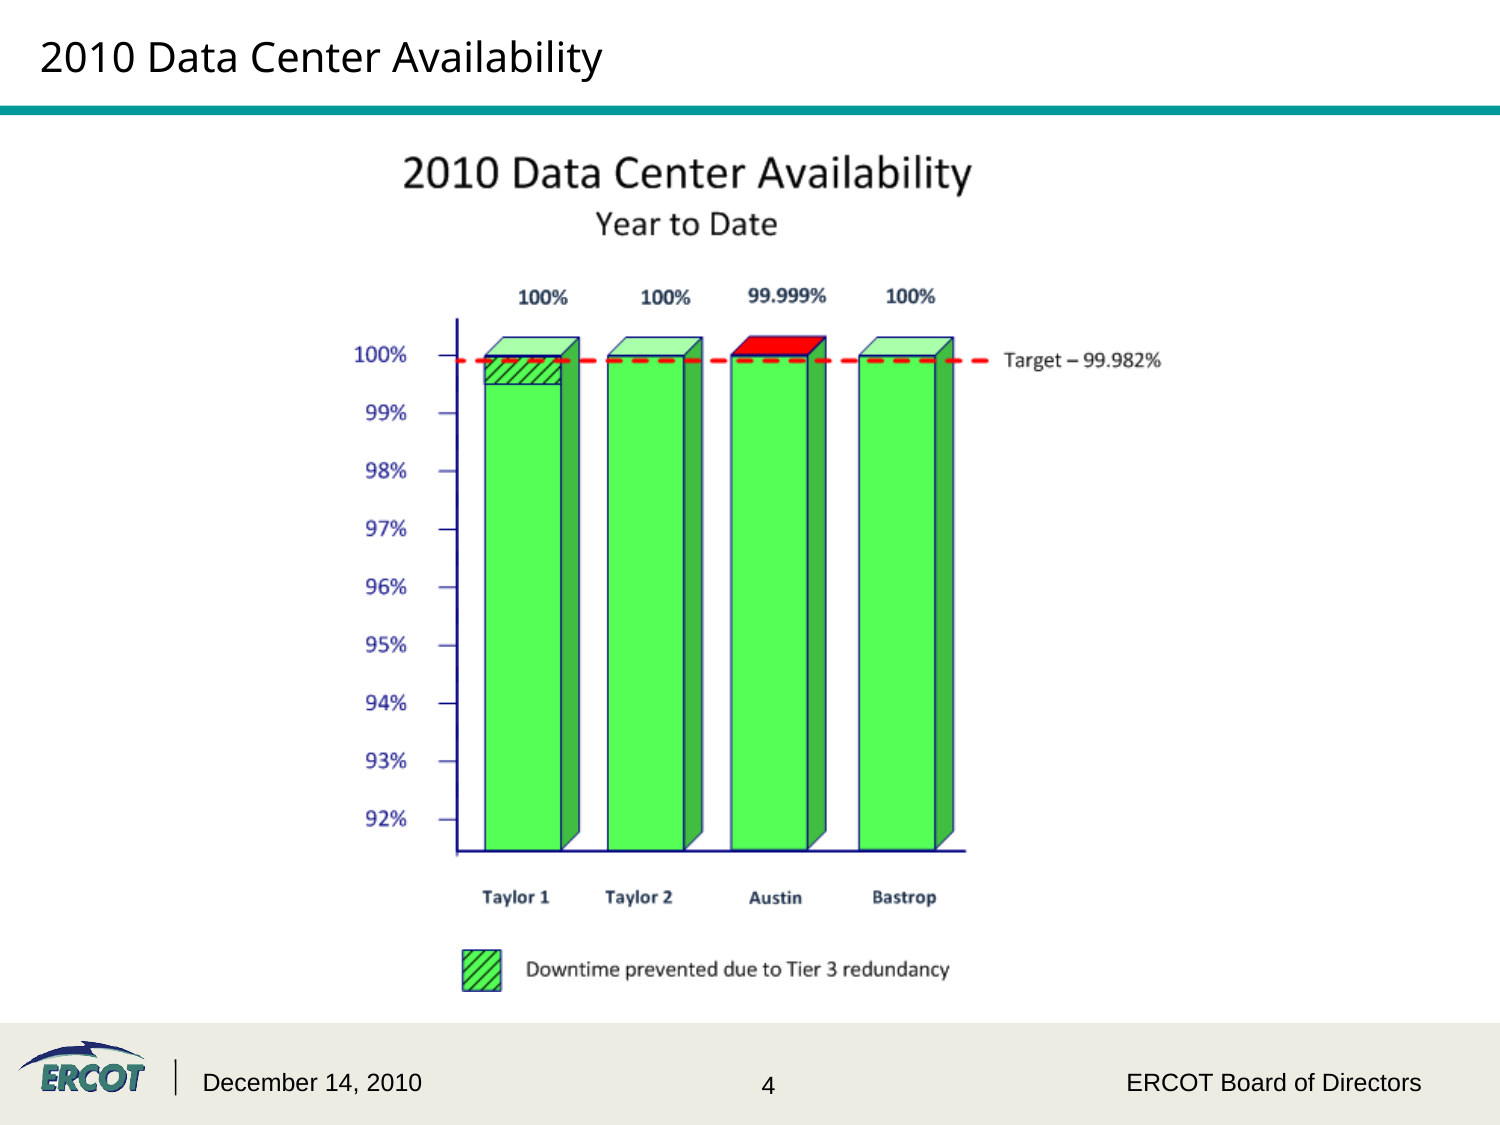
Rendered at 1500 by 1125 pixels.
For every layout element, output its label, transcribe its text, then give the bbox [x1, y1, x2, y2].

title 2010 Data Center Availability [24, 0, 1451, 113]
picture [10, 1031, 151, 1111]
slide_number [187, 1059, 538, 1125]
footer ERCOT Board of Directors [1024, 1059, 1438, 1125]
picture [353, 137, 1163, 992]
